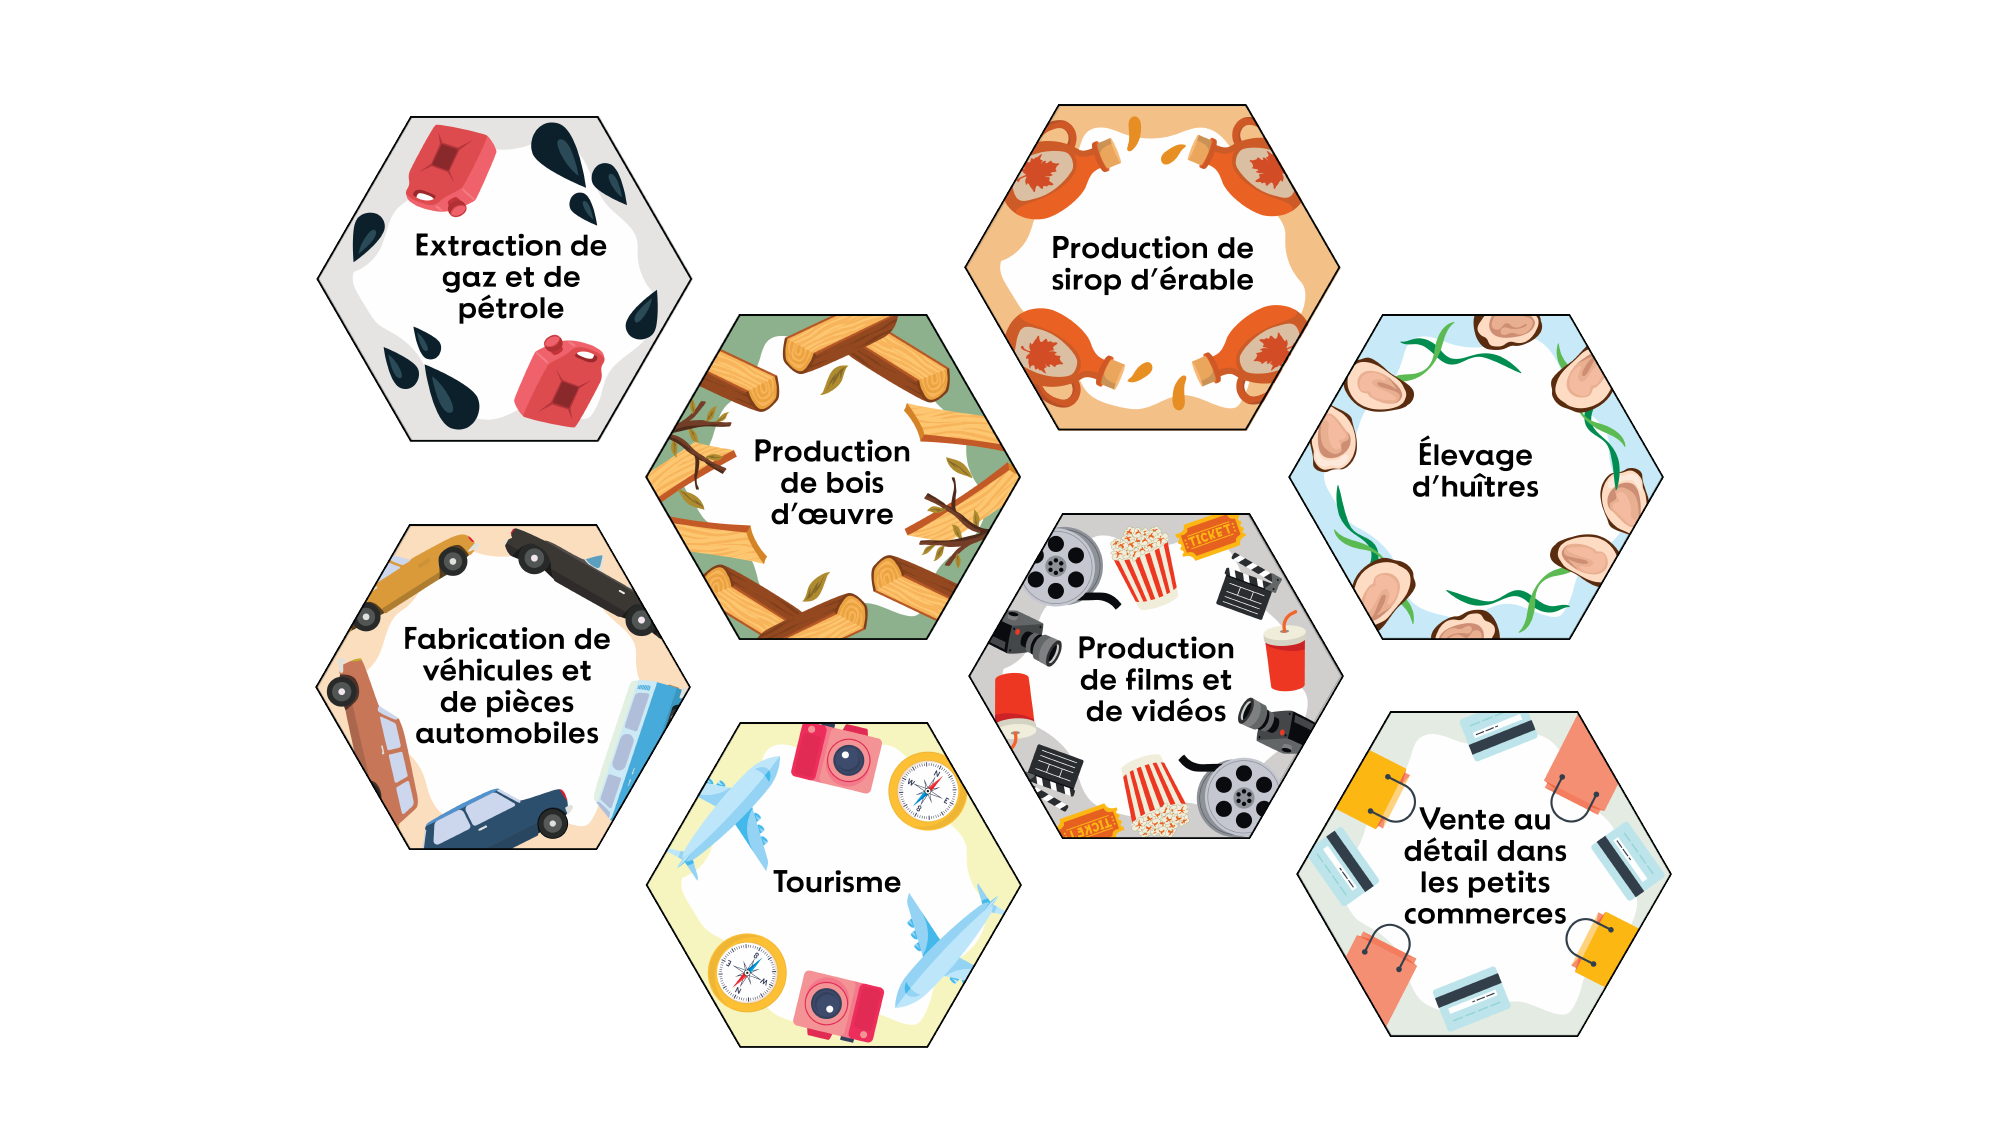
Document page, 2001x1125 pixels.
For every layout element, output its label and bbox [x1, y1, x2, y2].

picture [315, 104, 1672, 1048]
